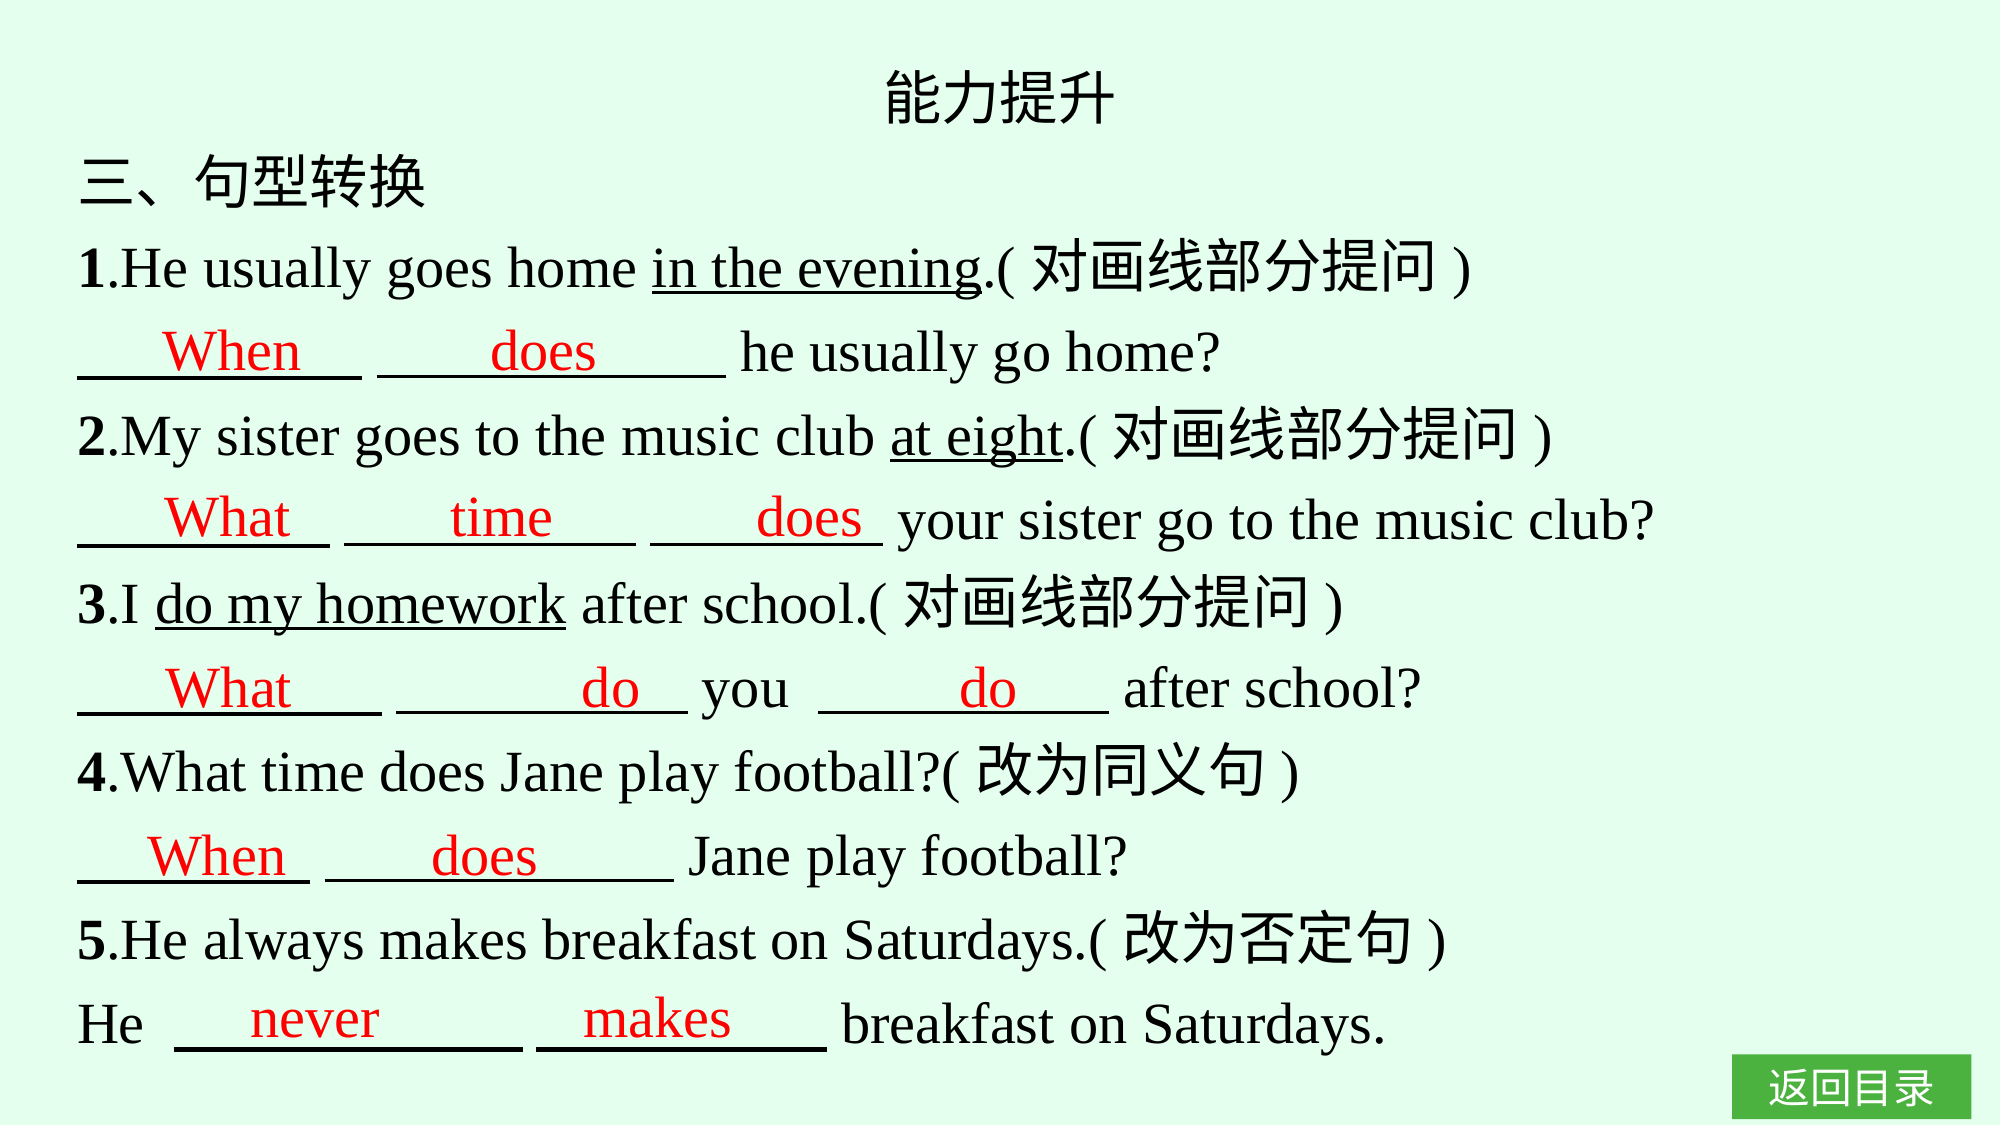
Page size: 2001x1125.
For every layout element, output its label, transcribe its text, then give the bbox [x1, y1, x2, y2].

text_box What time does [149, 456, 879, 556]
text_box When does [147, 291, 613, 390]
text_box 能力提升 三、句型转换 1.He usually goes home in the evening.(对画线部分提问) he usually go home? 2.My sister goes to the music club at eight.(对画线部分提问) your sister go to the music club? 3.I do my homework after school.(对画线部分提问) you after school? 4.What time does Jane play football?(改为同义句) Jane play football? 5.He always makes breakfast on Saturdays.(改为否定句) He breakfast on Saturdays. [62, 39, 1938, 1063]
text_box never makes [235, 958, 747, 1057]
text_box When does [132, 795, 554, 895]
text_box What do do [151, 627, 1033, 726]
